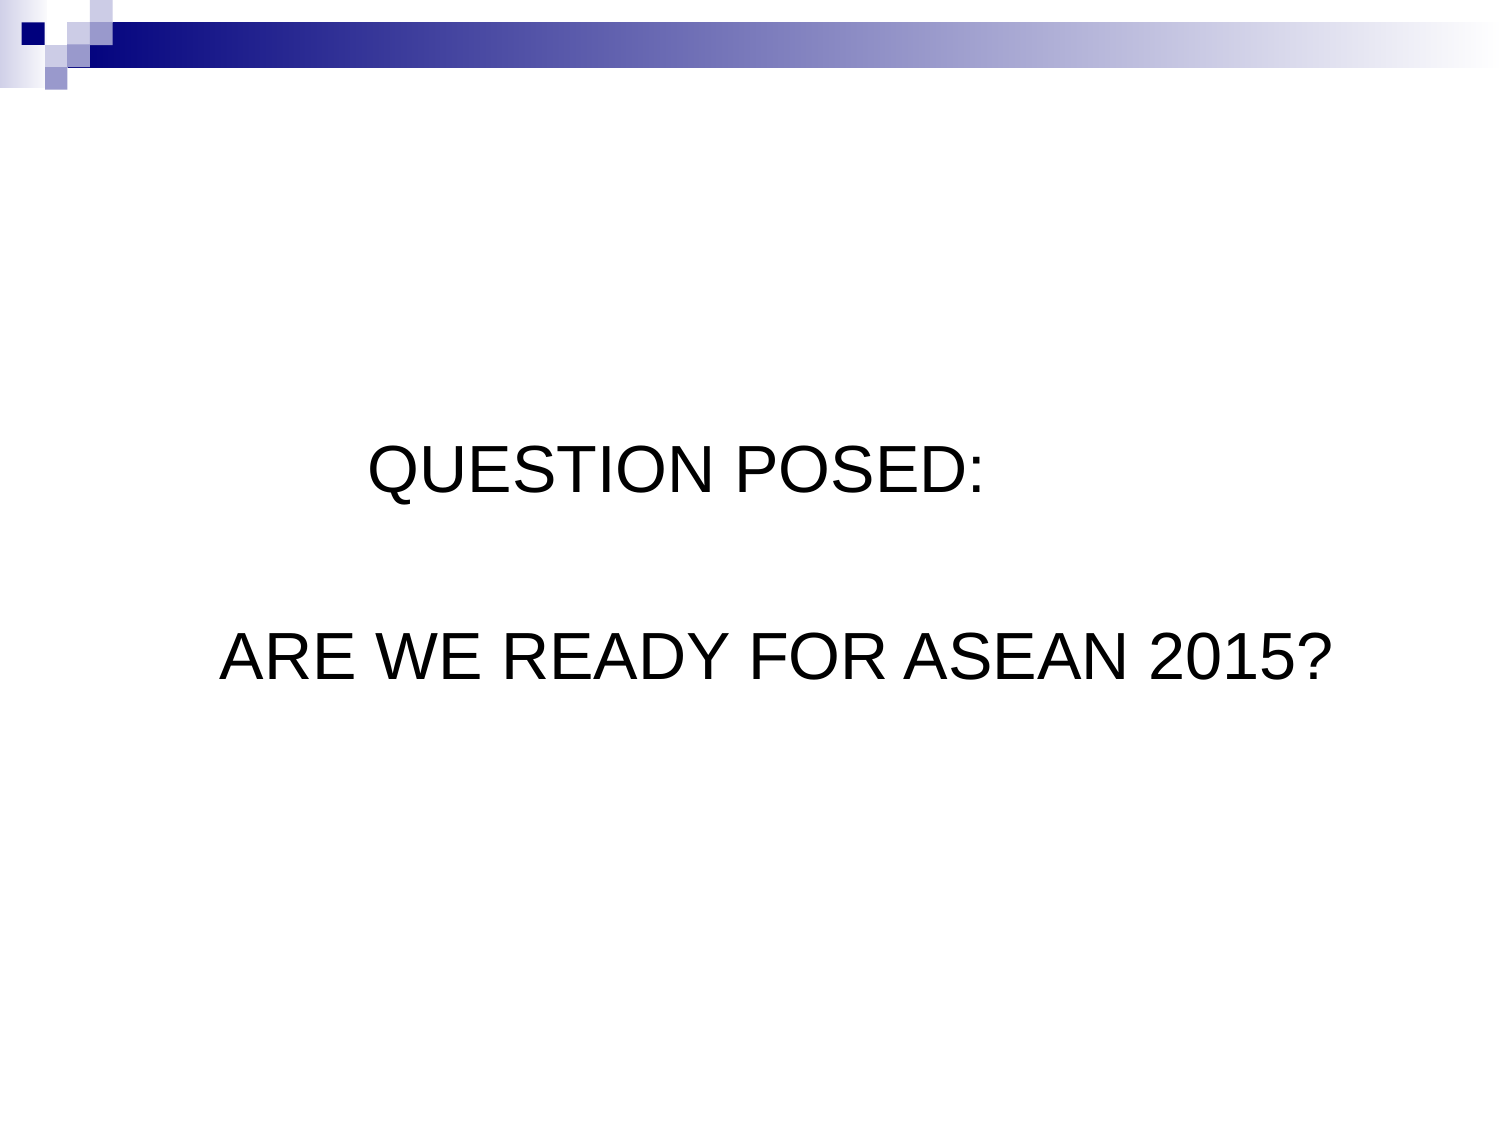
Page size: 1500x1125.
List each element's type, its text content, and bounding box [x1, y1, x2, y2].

list QUESTION POSED: ARE WE READY FOR ASEAN 2015? [74, 324, 1426, 963]
